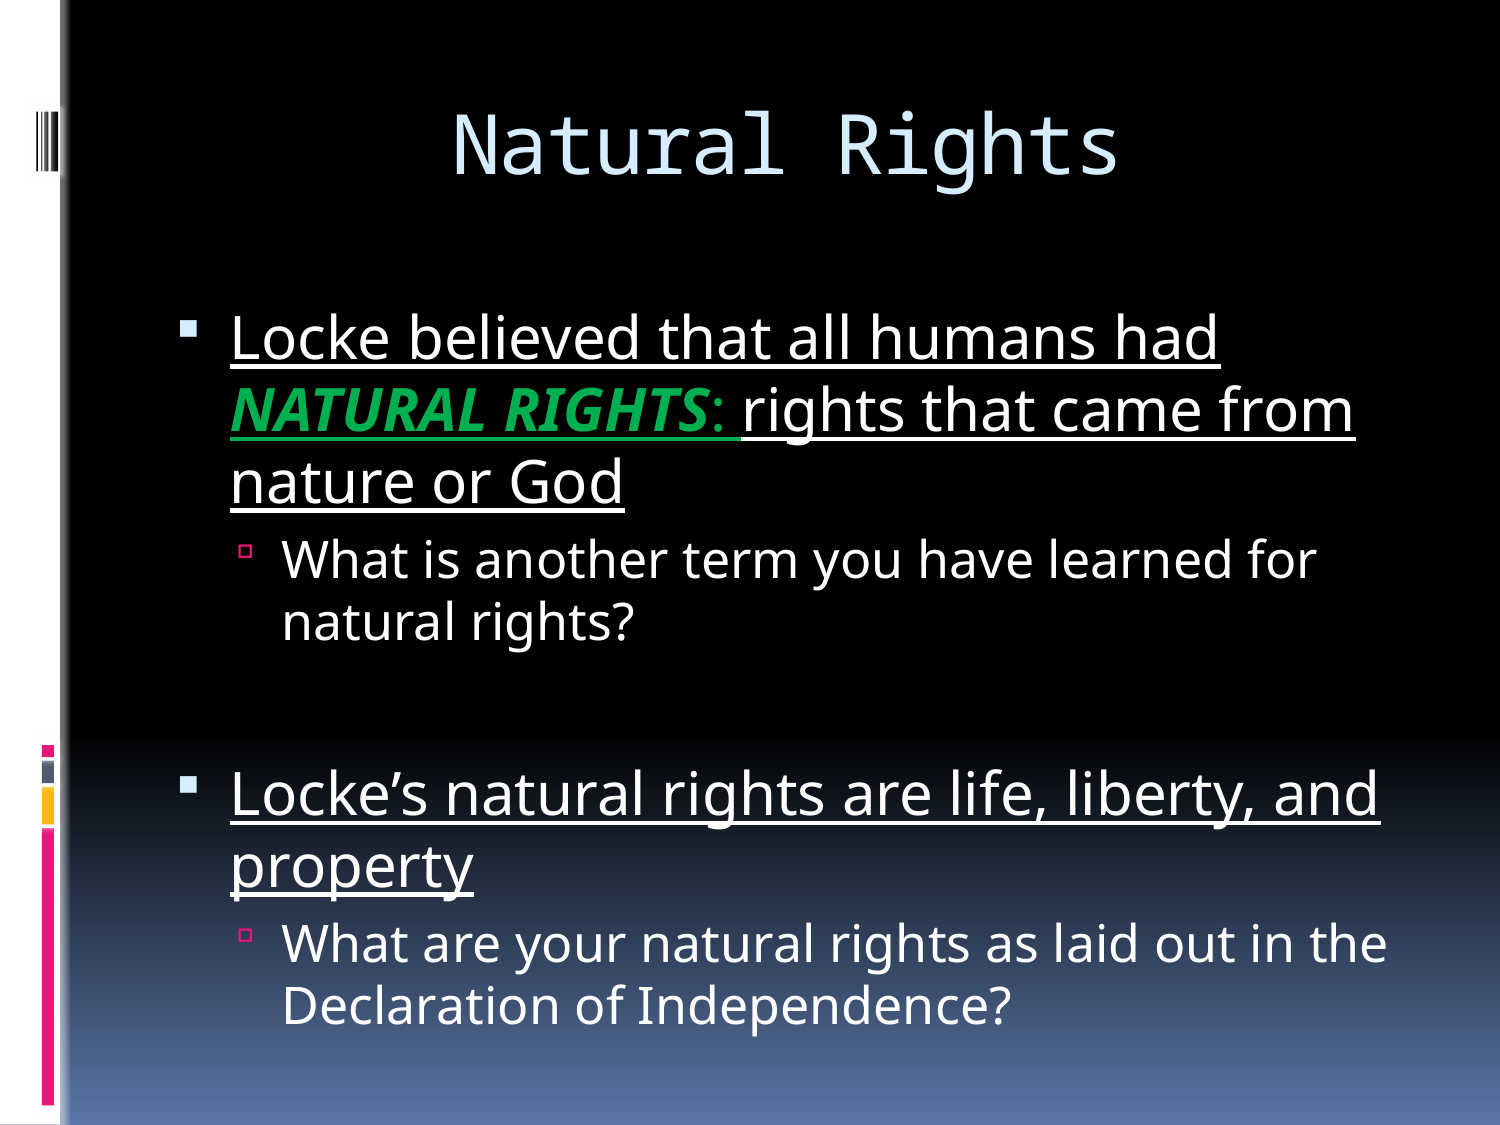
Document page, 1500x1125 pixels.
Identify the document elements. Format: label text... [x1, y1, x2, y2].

title Natural Rights [150, 83, 1425, 234]
list Locke believed that all humans had NATURAL RIGHTS: rights that came from nature or God What is another term you have learned for natural rights? Locke’s natural rights are life, liberty, and property What are your natural rights as laid out in the Declaration of Independence? [150, 292, 1425, 1043]
